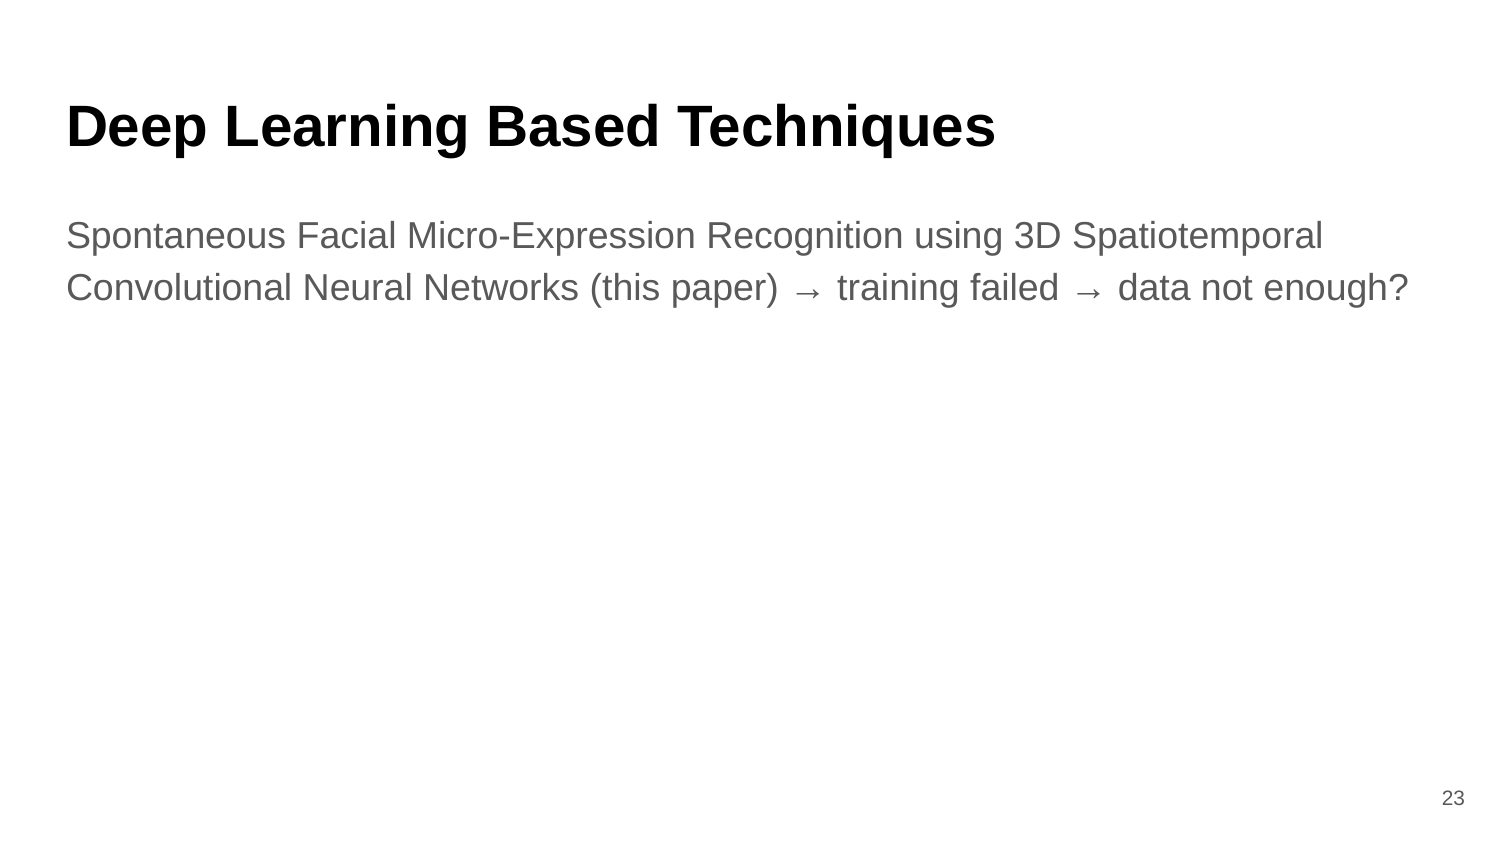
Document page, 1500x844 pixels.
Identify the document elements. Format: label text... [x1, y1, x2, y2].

slide_number ‹#› [1389, 764, 1480, 830]
list Spontaneous Facial Micro-Expression Recognition using 3D Spatiotemporal Convolutional Neural Networks (this paper) → training failed → data not enough? [51, 189, 1449, 750]
title Deep Learning Based Techniques [51, 72, 1449, 167]
